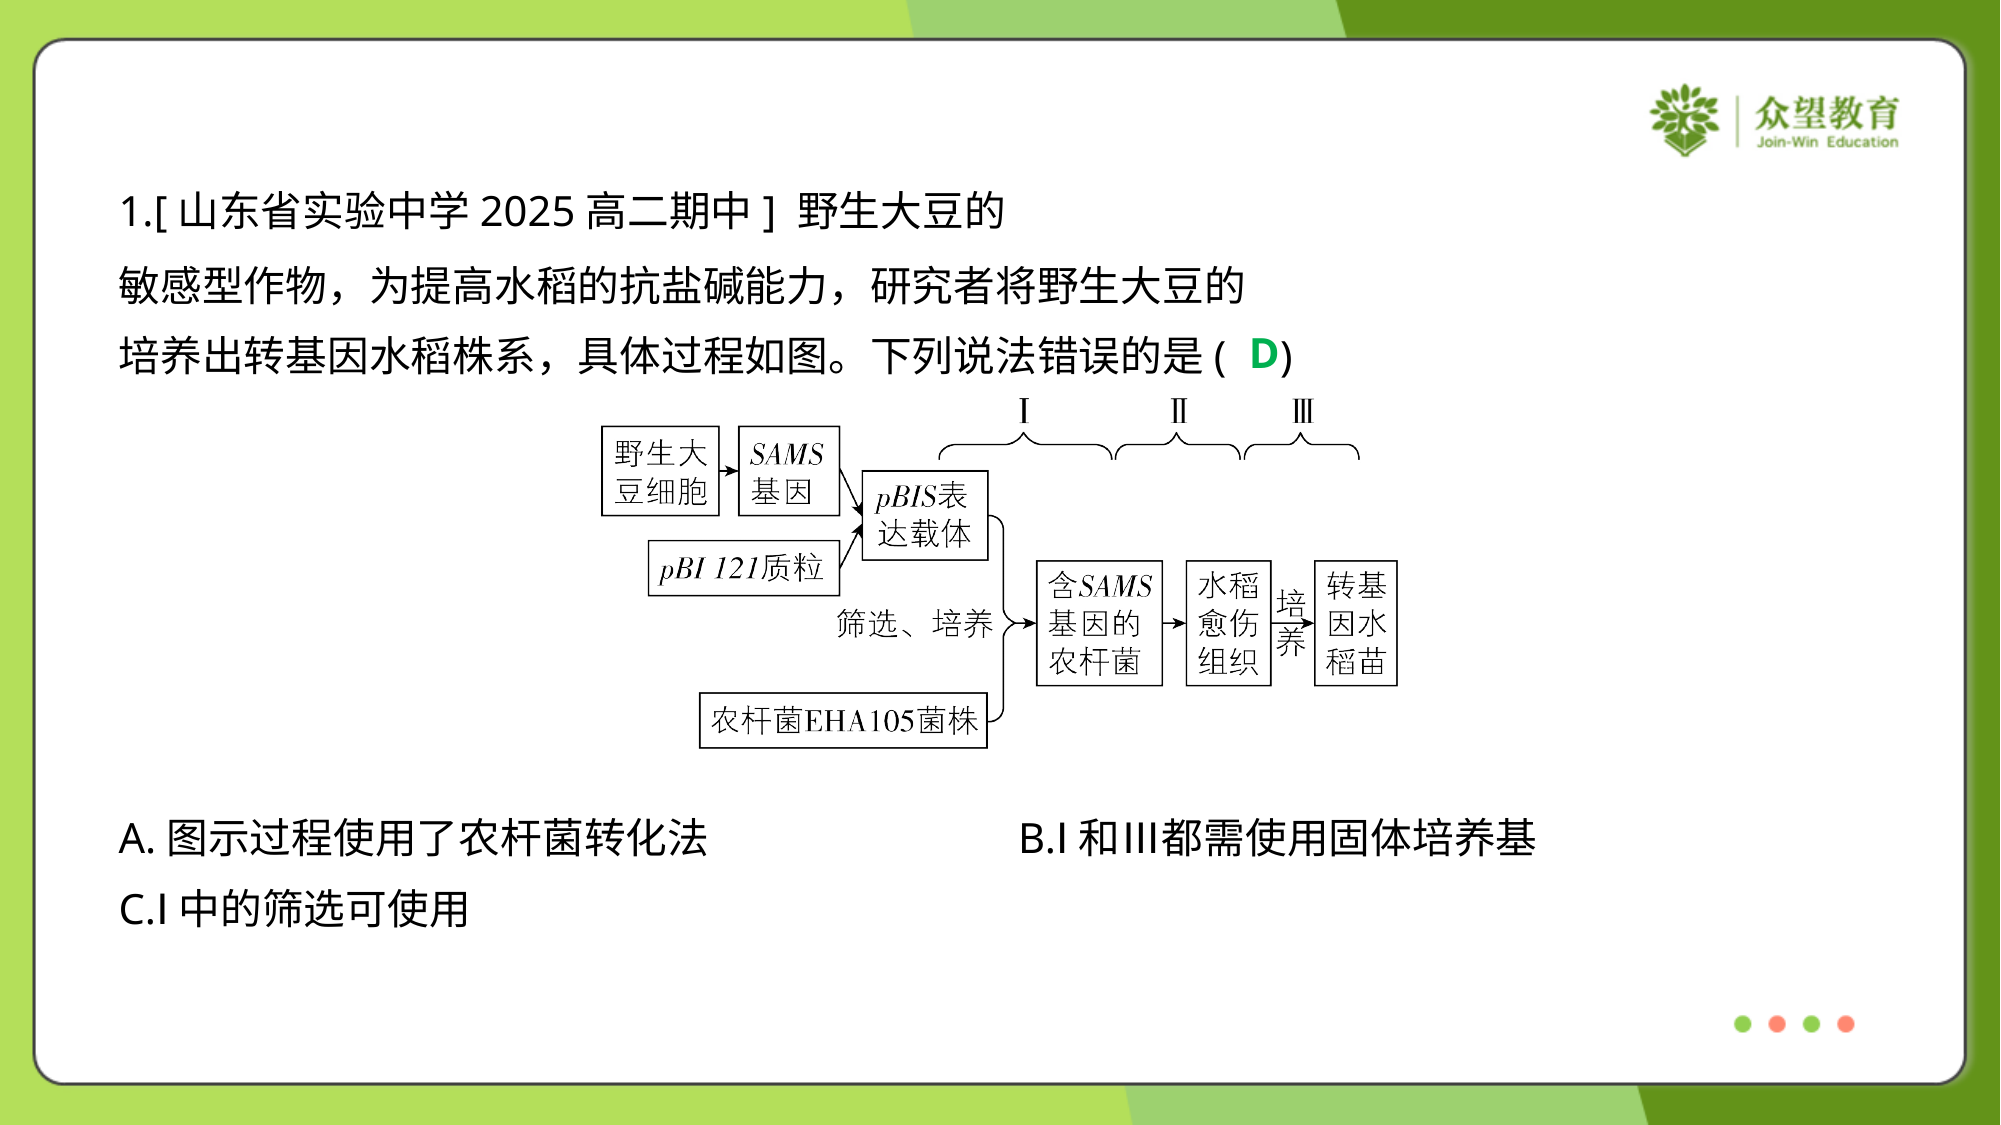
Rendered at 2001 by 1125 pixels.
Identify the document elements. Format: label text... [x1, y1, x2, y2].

text_box D [1232, 306, 1296, 371]
picture [0, 0, 2000, 1125]
